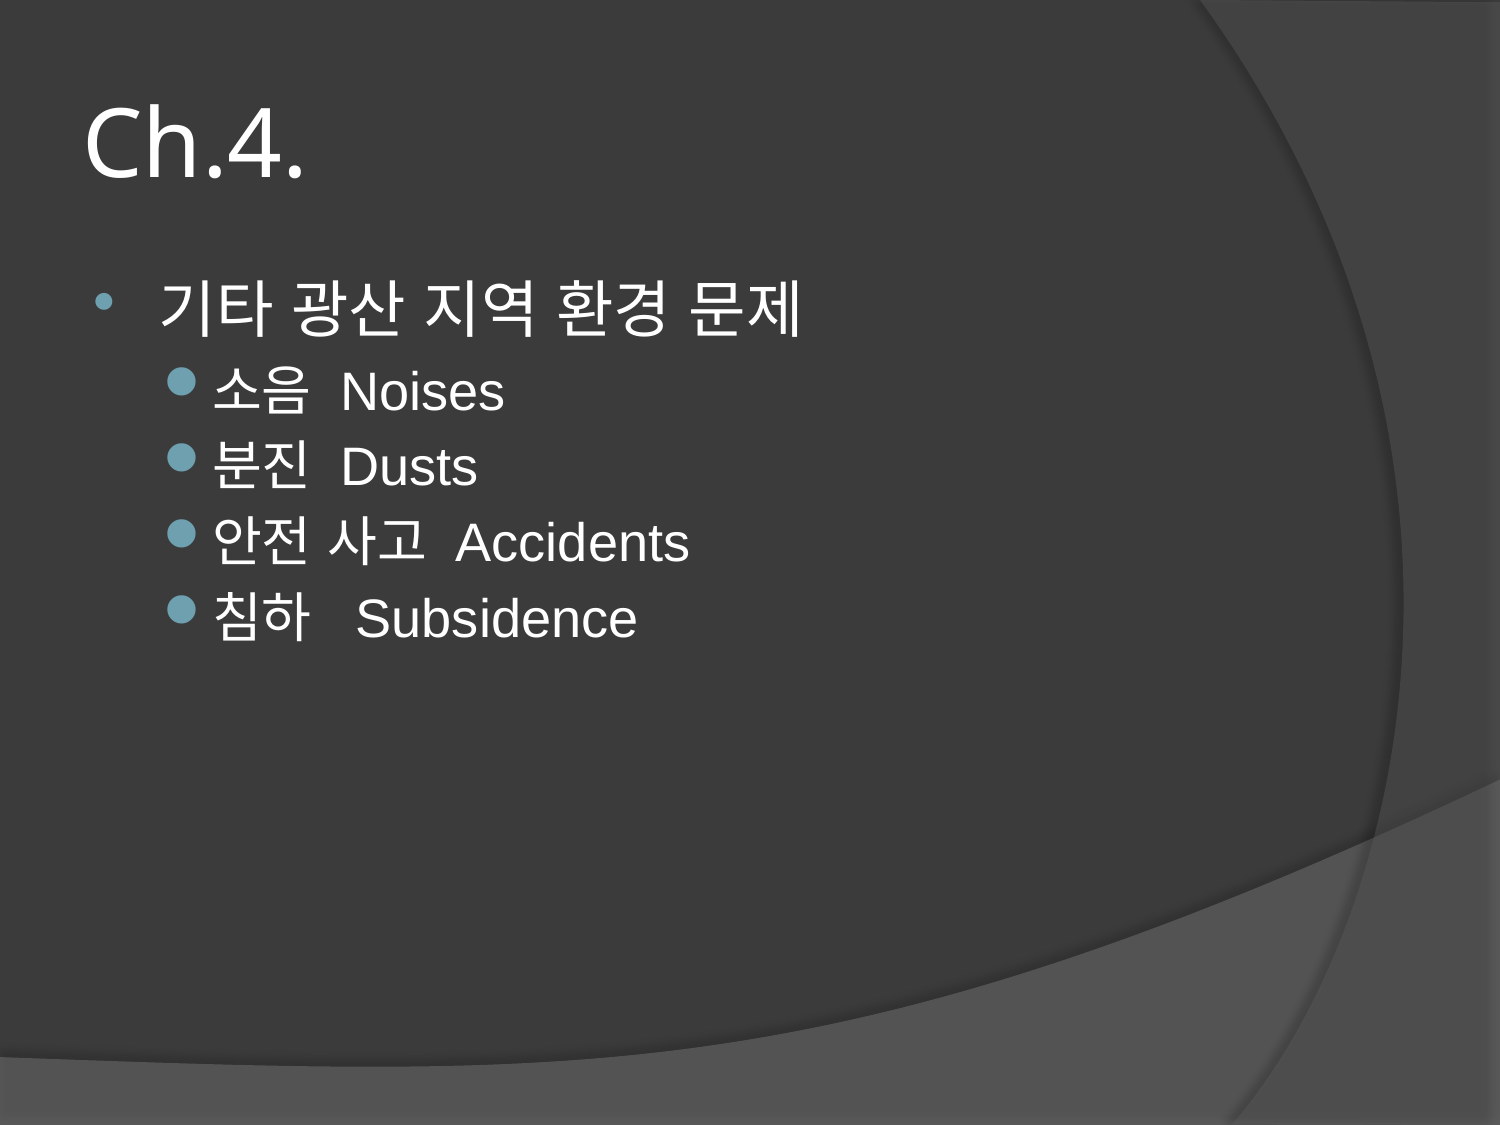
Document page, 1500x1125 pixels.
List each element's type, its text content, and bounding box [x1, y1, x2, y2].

title Ch.4. [75, 45, 1447, 233]
list 기타 광산 지역 환경 문제 소음 Noises 분진 Dusts 안전 사고 Accidents 침하 Subsidence [75, 262, 1300, 1005]
